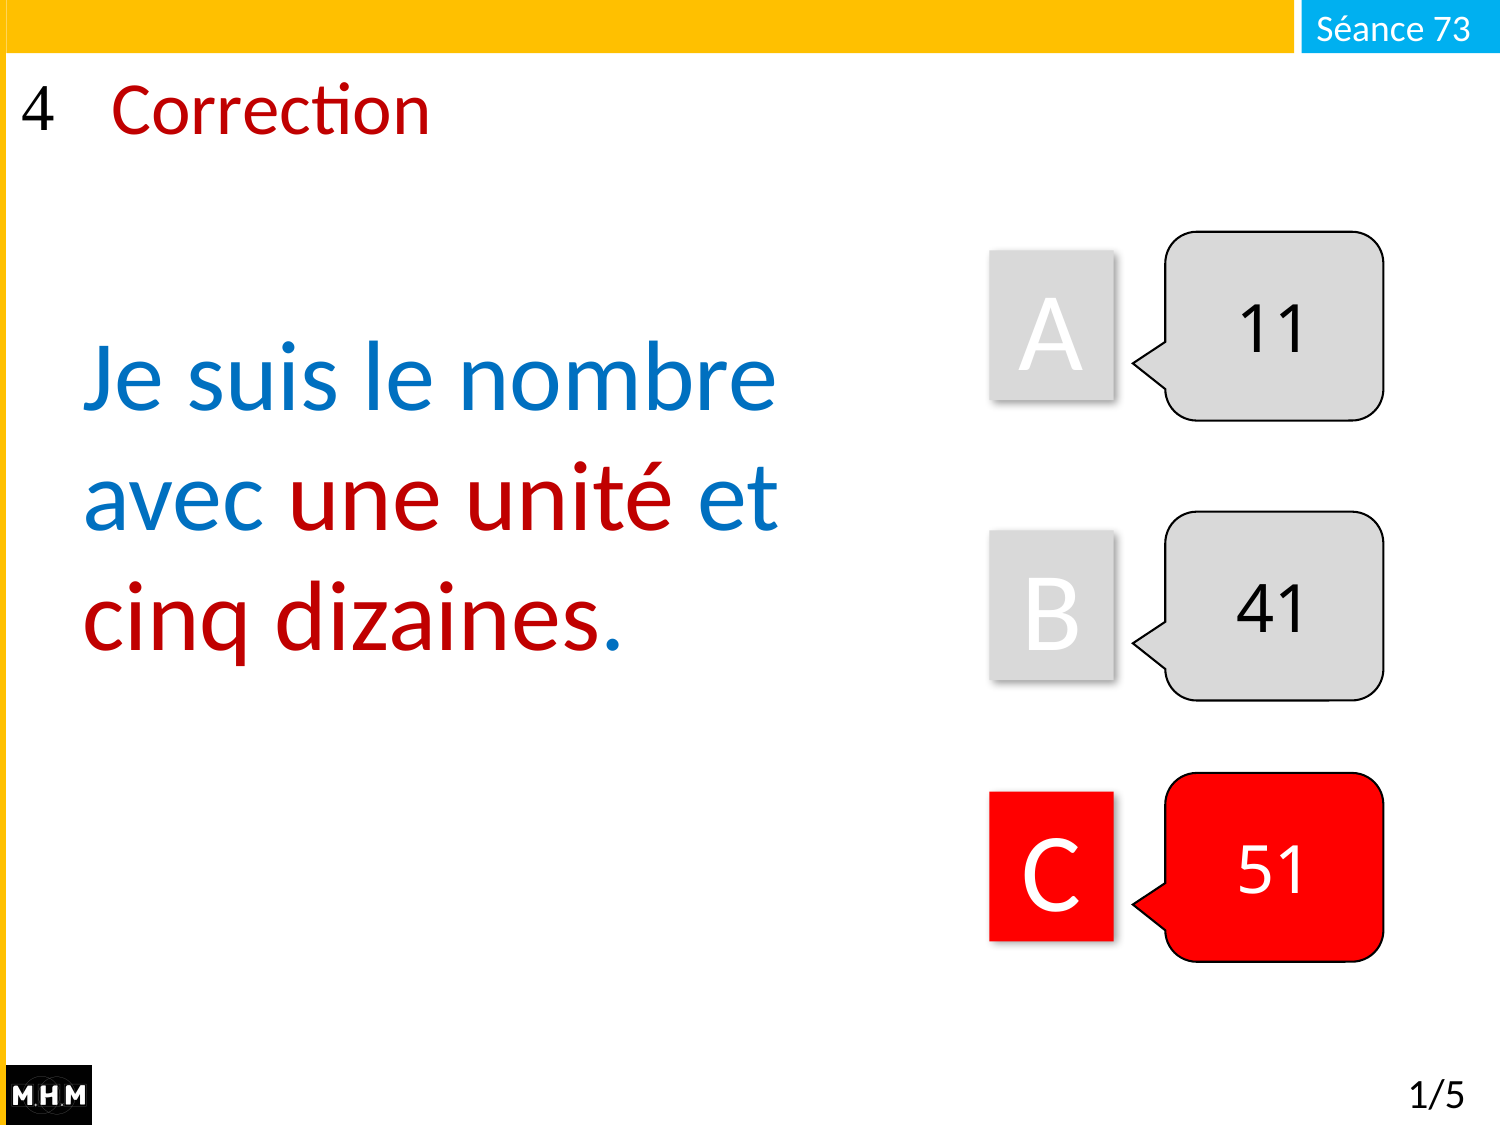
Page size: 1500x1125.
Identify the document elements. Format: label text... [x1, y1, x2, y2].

text_box C [989, 791, 1114, 942]
text_box 51 [1131, 771, 1385, 963]
text_box A [989, 250, 1114, 401]
text_box 11 [1131, 230, 1385, 422]
text_box 41 [1131, 510, 1385, 702]
picture [6, 1065, 92, 1125]
text_box Je suis le nombre avec une unité et cinq dizaines. [67, 302, 798, 678]
text_box B [989, 530, 1114, 681]
title Correction [96, 60, 1391, 160]
list 1/5 [1373, 1064, 1500, 1125]
